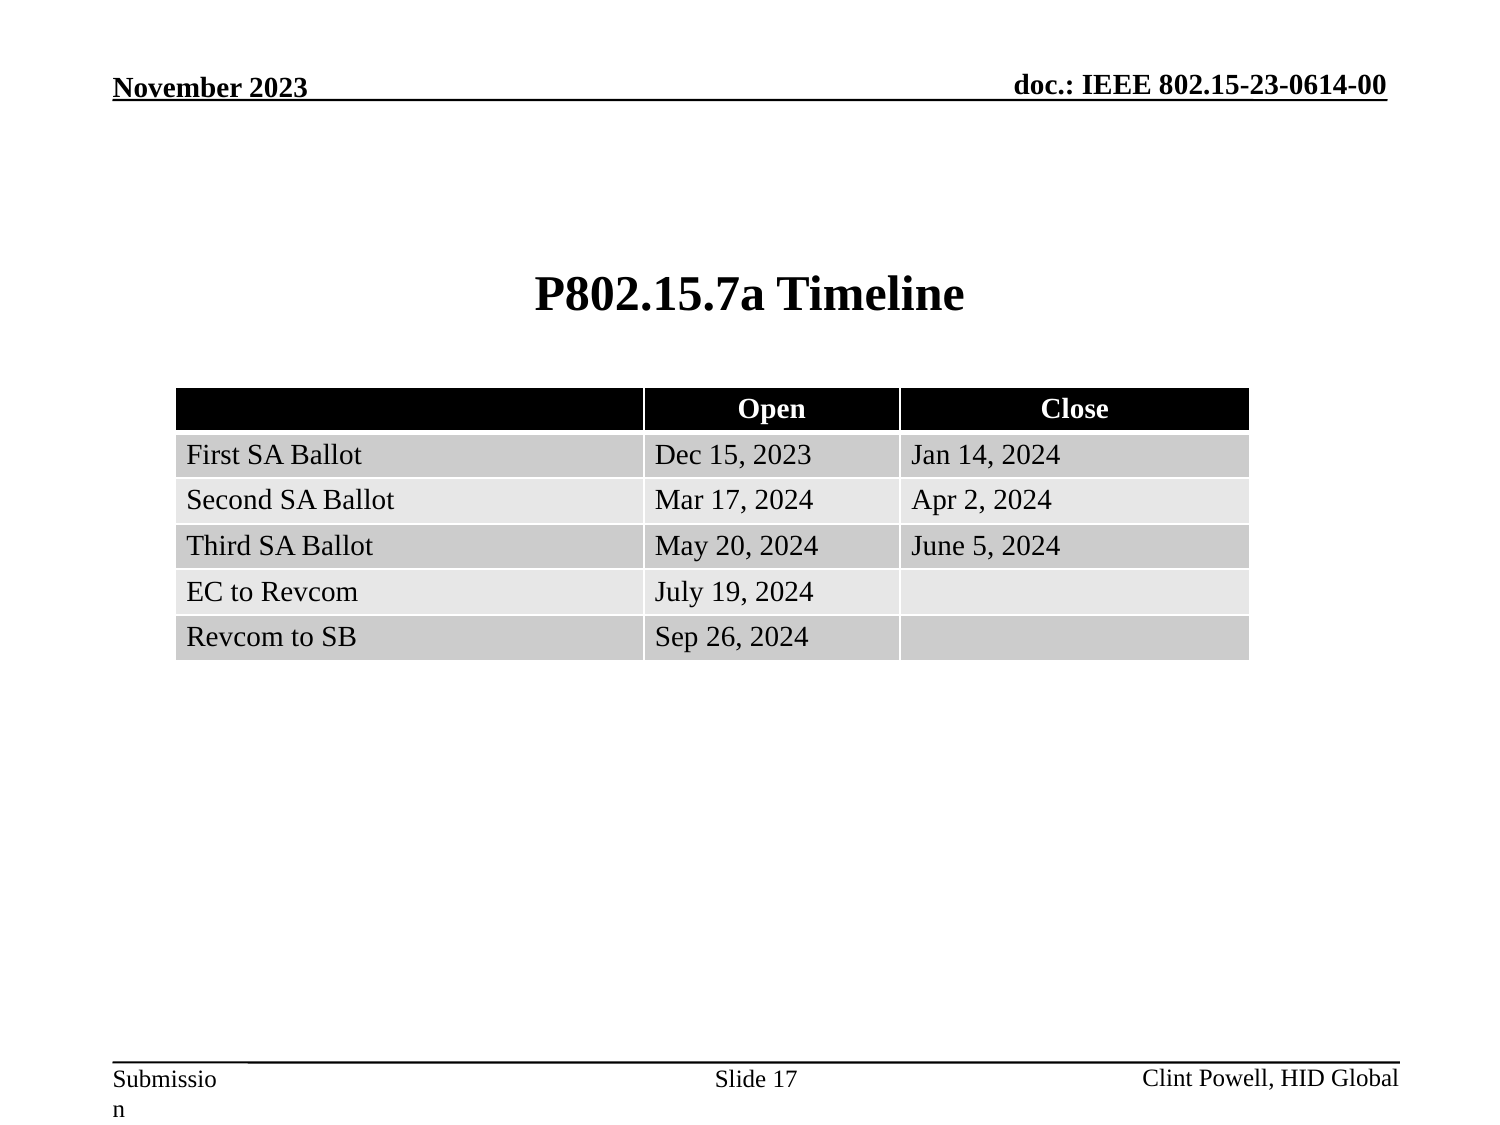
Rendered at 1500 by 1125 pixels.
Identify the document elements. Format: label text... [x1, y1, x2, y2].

table_cell July 19, 2024 [645, 570, 899, 614]
table_cell Sep 26, 2024 [645, 616, 899, 660]
text_box P802.15.7a Timeline [112, 224, 1387, 356]
table_cell Dec 15, 2023 [645, 435, 899, 477]
slide_number Slide 17 [712, 1062, 800, 1093]
table_cell June 5, 2024 [901, 525, 1249, 568]
table_cell First SA Ballot [176, 435, 643, 477]
table_cell EC to Revcom [176, 570, 643, 614]
table_cell [901, 616, 1249, 660]
table_header [176, 388, 643, 430]
table_header Close [901, 388, 1249, 430]
table_cell [901, 570, 1249, 614]
table_cell May 20, 2024 [645, 525, 899, 568]
table_cell Mar 17, 2024 [645, 479, 899, 523]
table_cell Apr 2, 2024 [901, 479, 1249, 523]
table_header Open [645, 388, 899, 430]
table_cell Jan 14, 2024 [901, 435, 1249, 477]
table_cell Revcom to SB [176, 616, 643, 660]
table_cell Second SA Ballot [176, 479, 643, 523]
table_cell Third SA Ballot [176, 525, 643, 568]
